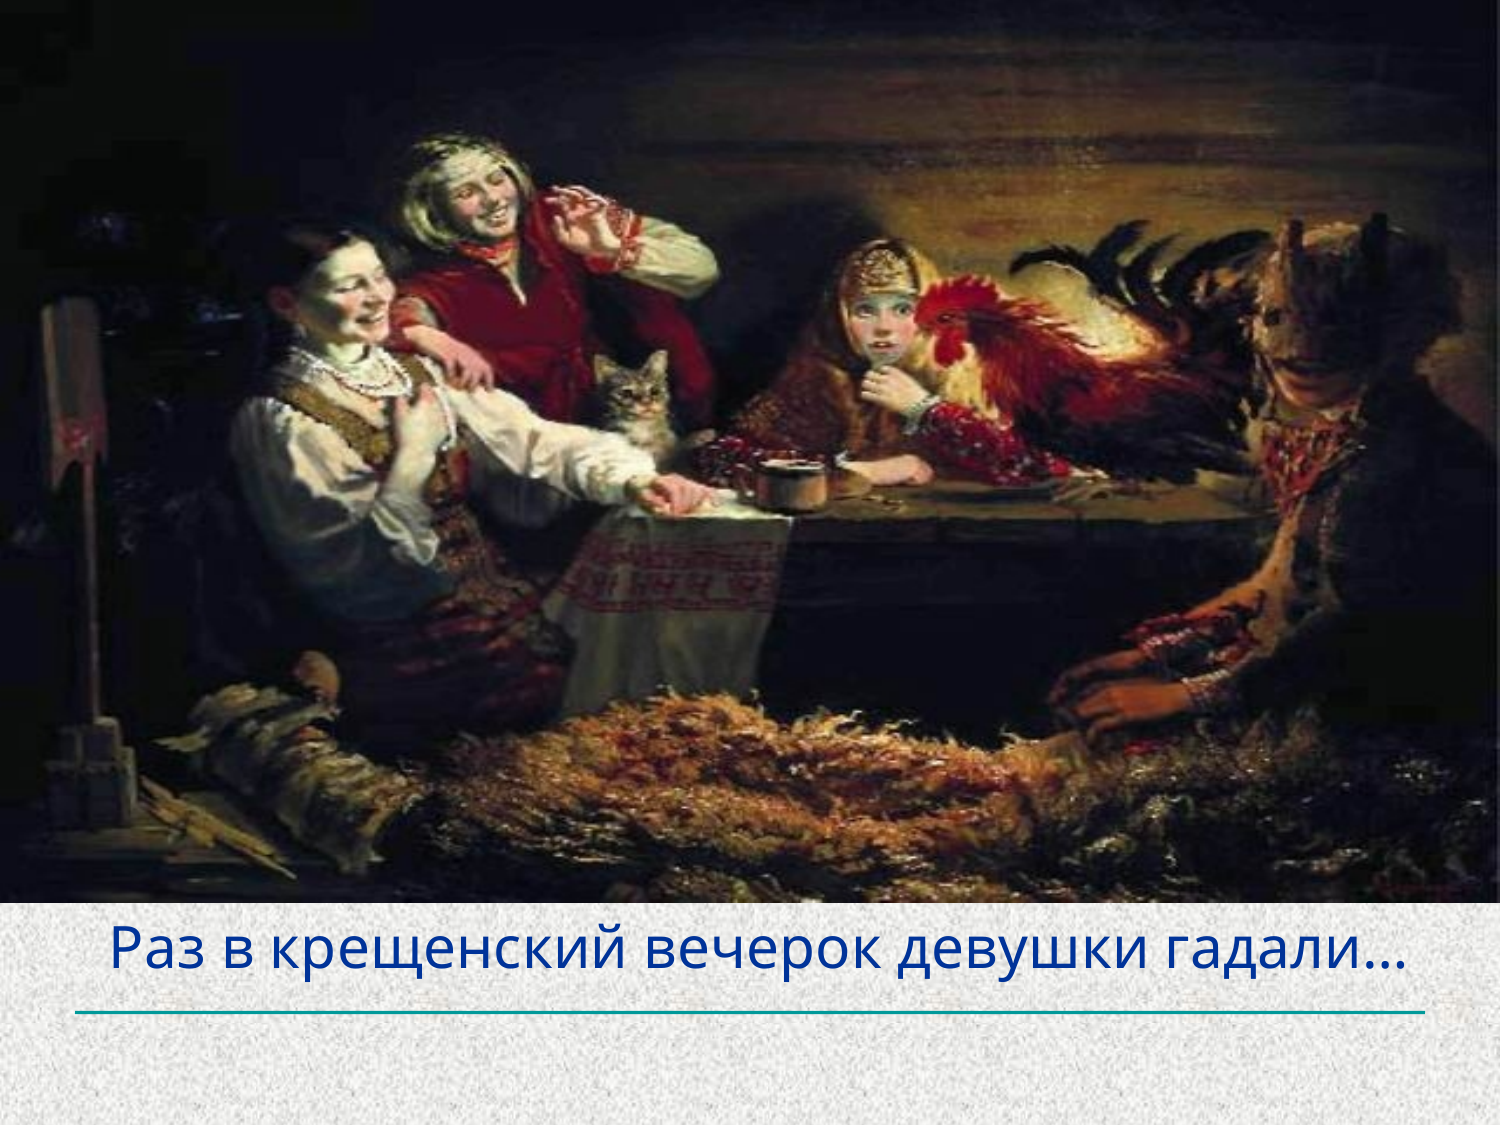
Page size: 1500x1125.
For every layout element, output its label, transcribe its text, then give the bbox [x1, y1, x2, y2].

picture [0, 903, 1500, 1125]
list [0, 0, 1500, 903]
title Раз в крещенский вечерок девушки гадали… [93, 911, 1444, 1044]
